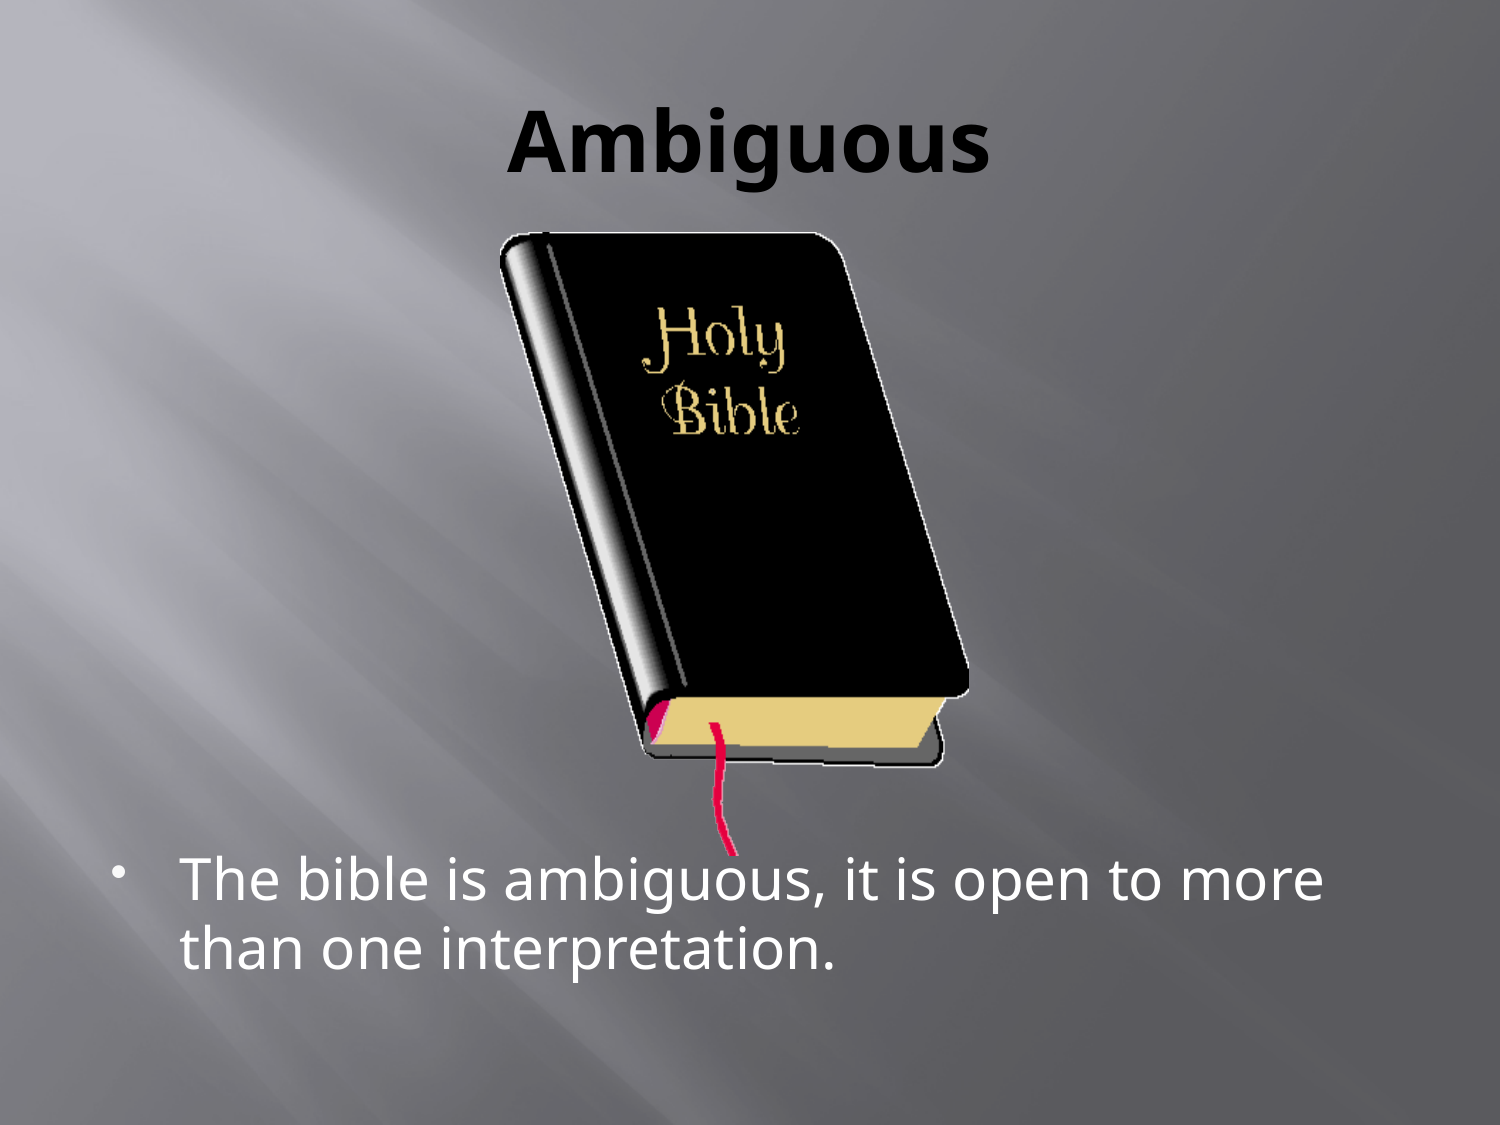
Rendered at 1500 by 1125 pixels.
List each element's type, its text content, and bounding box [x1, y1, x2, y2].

list The bible is ambiguous, it is open to more than one interpretation. [75, 262, 1425, 1035]
title Ambiguous [75, 45, 1425, 233]
picture [499, 232, 969, 856]
